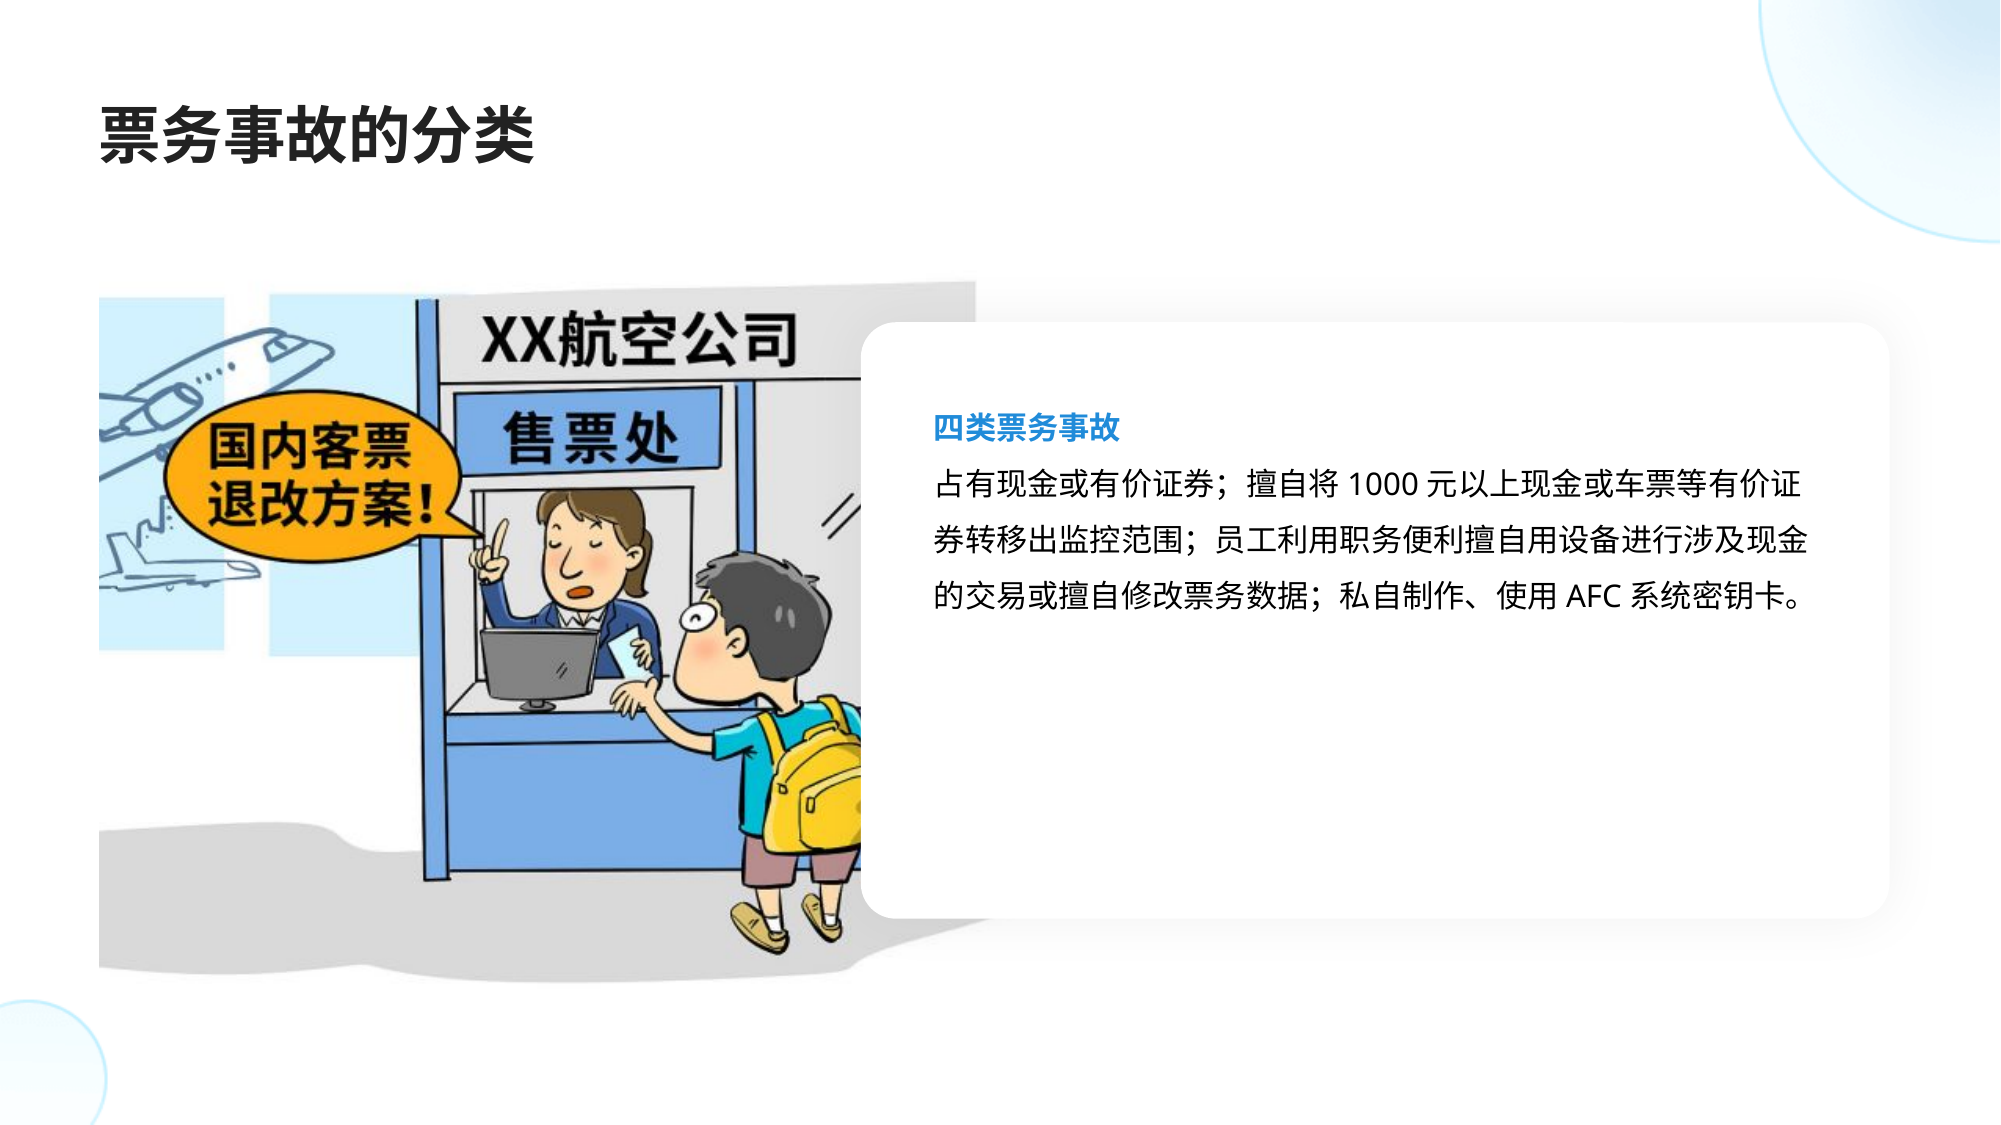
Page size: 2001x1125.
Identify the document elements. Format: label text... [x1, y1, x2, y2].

text_box 票务事故的分类 [78, 43, 1922, 194]
text_box 四类票务事故 占有现金或有价证券；擅自将1000元以上现金或车票等有价证券转移出监控范围；员工利用职务便利擅自用设备进行涉及现金的交易或擅自修改票务数据；私自制作、使用AFC系统密钥卡。 [1021, 379, 1836, 862]
picture [0, 0, 2001, 1125]
text_box [1021, 322, 1890, 919]
